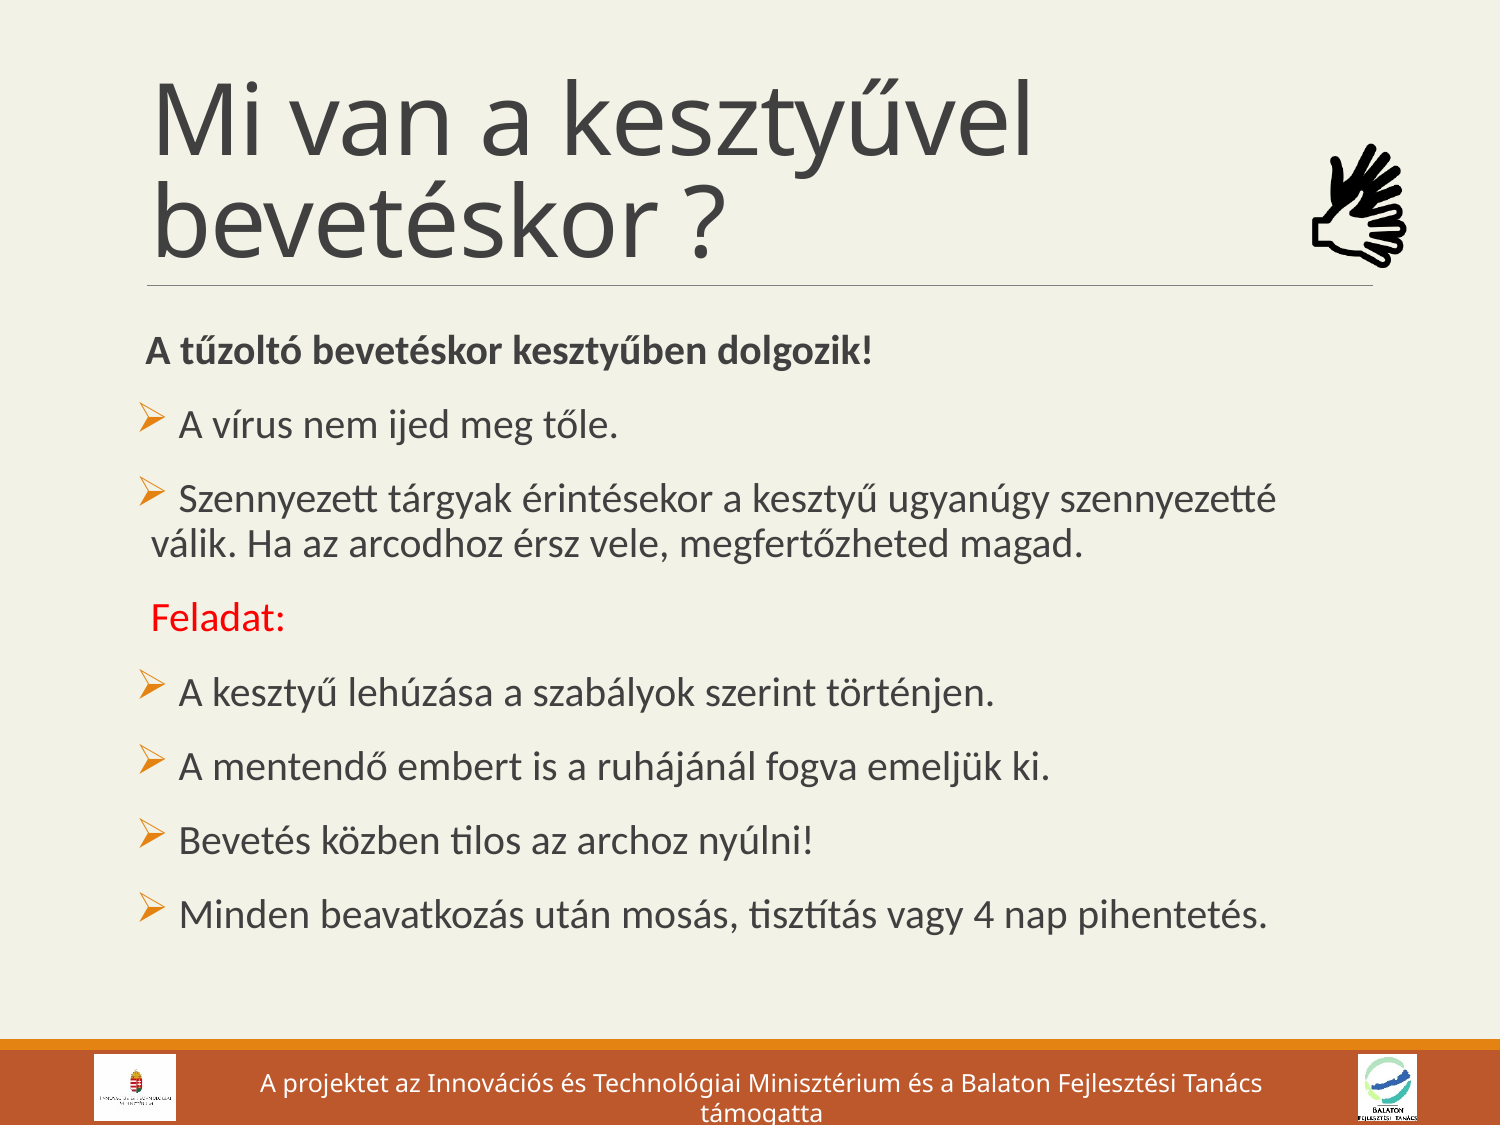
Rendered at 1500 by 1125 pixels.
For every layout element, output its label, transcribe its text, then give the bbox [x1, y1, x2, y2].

list A tűzoltó bevetéskor kesztyűben dolgozik! A vírus nem ijed meg tőle. Szennyezett tárgyak érintésekor a kesztyű ugyanúgy szennyezetté válik. Ha az arcodhoz érsz vele, megfertőzheted magad. Feladat: A kesztyű lehúzása a szabályok szerint történjen. A mentendő embert is a ruhájánál fogva emeljük ki. Bevetés közben tilos az archoz nyúlni! Minden beavatkozás után mosás, tisztítás vagy 4 nap pihentetés. [135, 320, 1374, 981]
text_box A projektet az Innovációs és Technológiai Minisztérium és a Balaton Fejlesztési Tanács támogatta [189, 1060, 1335, 1125]
picture [94, 1054, 176, 1122]
picture [1357, 1054, 1418, 1122]
title Mi van a kesztyűvel bevetéskor ? [135, 47, 1417, 285]
picture [1286, 129, 1431, 281]
